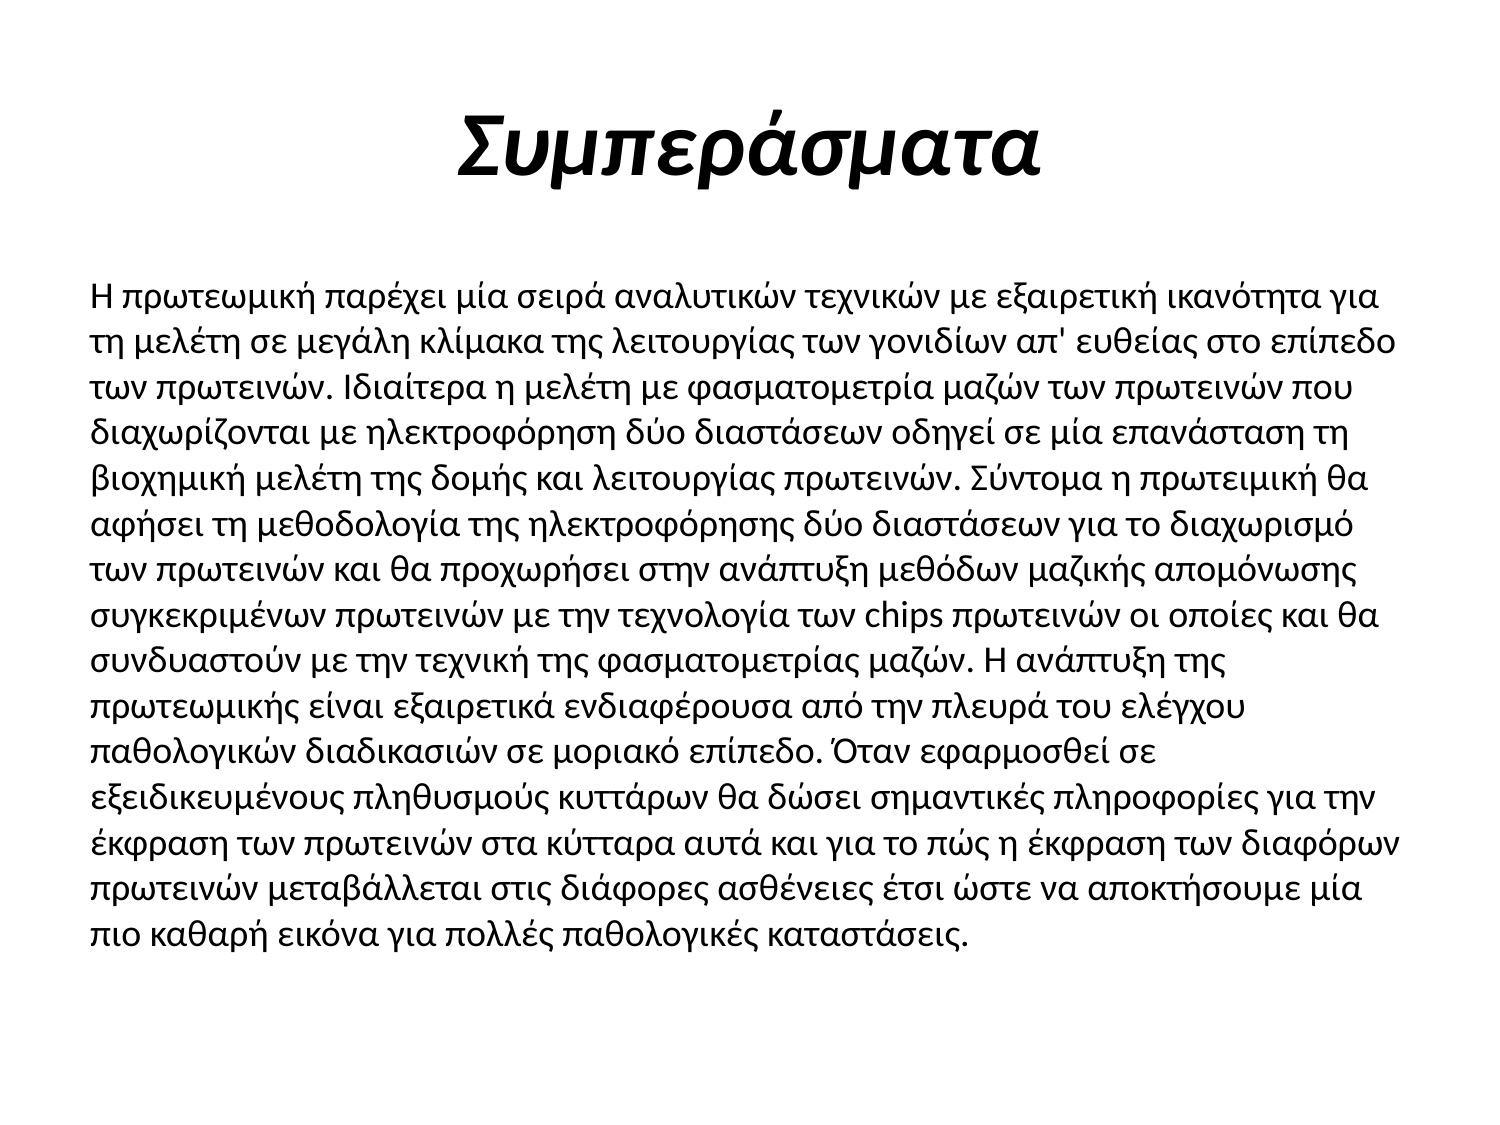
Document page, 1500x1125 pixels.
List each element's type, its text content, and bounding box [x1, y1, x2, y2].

list Η πρωτεωμική παρέχει μία σειρά αναλυτικών τεχνικών με εξαιρετική ικανότητα για τη μελέτη σε μεγάλη κλίμακα της λειτουργίας των γονιδίων απ' ευθείας στο επίπεδο των πρωτεινών. Ιδιαίτερα η μελέτη με φασματομετρία μαζών των πρωτεινών που διαχωρίζονται με ηλεκτροφόρηση δύο διαστάσεων οδηγεί σε μία επανάσταση τη βιοχημική μελέτη της δομής και λειτουργίας πρωτεινών. Σύντομα η πρωτειμική θα αφήσει τη μεθοδολογία της ηλεκτροφόρησης δύο διαστάσεων για το διαχωρισμό των πρωτεινών και θα προχωρήσει στην ανάπτυξη μεθόδων μαζικής απομόνωσης συγκεκριμένων πρωτεινών με την τεχνολογία των chips πρωτεινών οι οποίες και θα συνδυαστούν με την τεχνική της φασματομετρίας μαζών. Η ανάπτυξη της πρωτεωμικής είναι εξαιρετικά ενδιαφέρουσα από την πλευρά του ελέγχου παθολογικών διαδικασιών σε μοριακό επίπεδο. Όταν εφαρμοσθεί σε εξειδικευμένους πληθυσμούς κυττάρων θα δώσει σημαντικές πληροφορίες για την έκφραση των πρωτεινών στα κύτταρα αυτά και για το πώς η έκφραση των διαφόρων πρωτεινών μεταβάλλεται στις διάφορες ασθένειες έτσι ώστε να αποκτήσουμε μία πιο καθαρή εικόνα για πολλές παθολογικές καταστάσεις. [75, 262, 1425, 1005]
title Συμπεράσματα [75, 45, 1425, 233]
